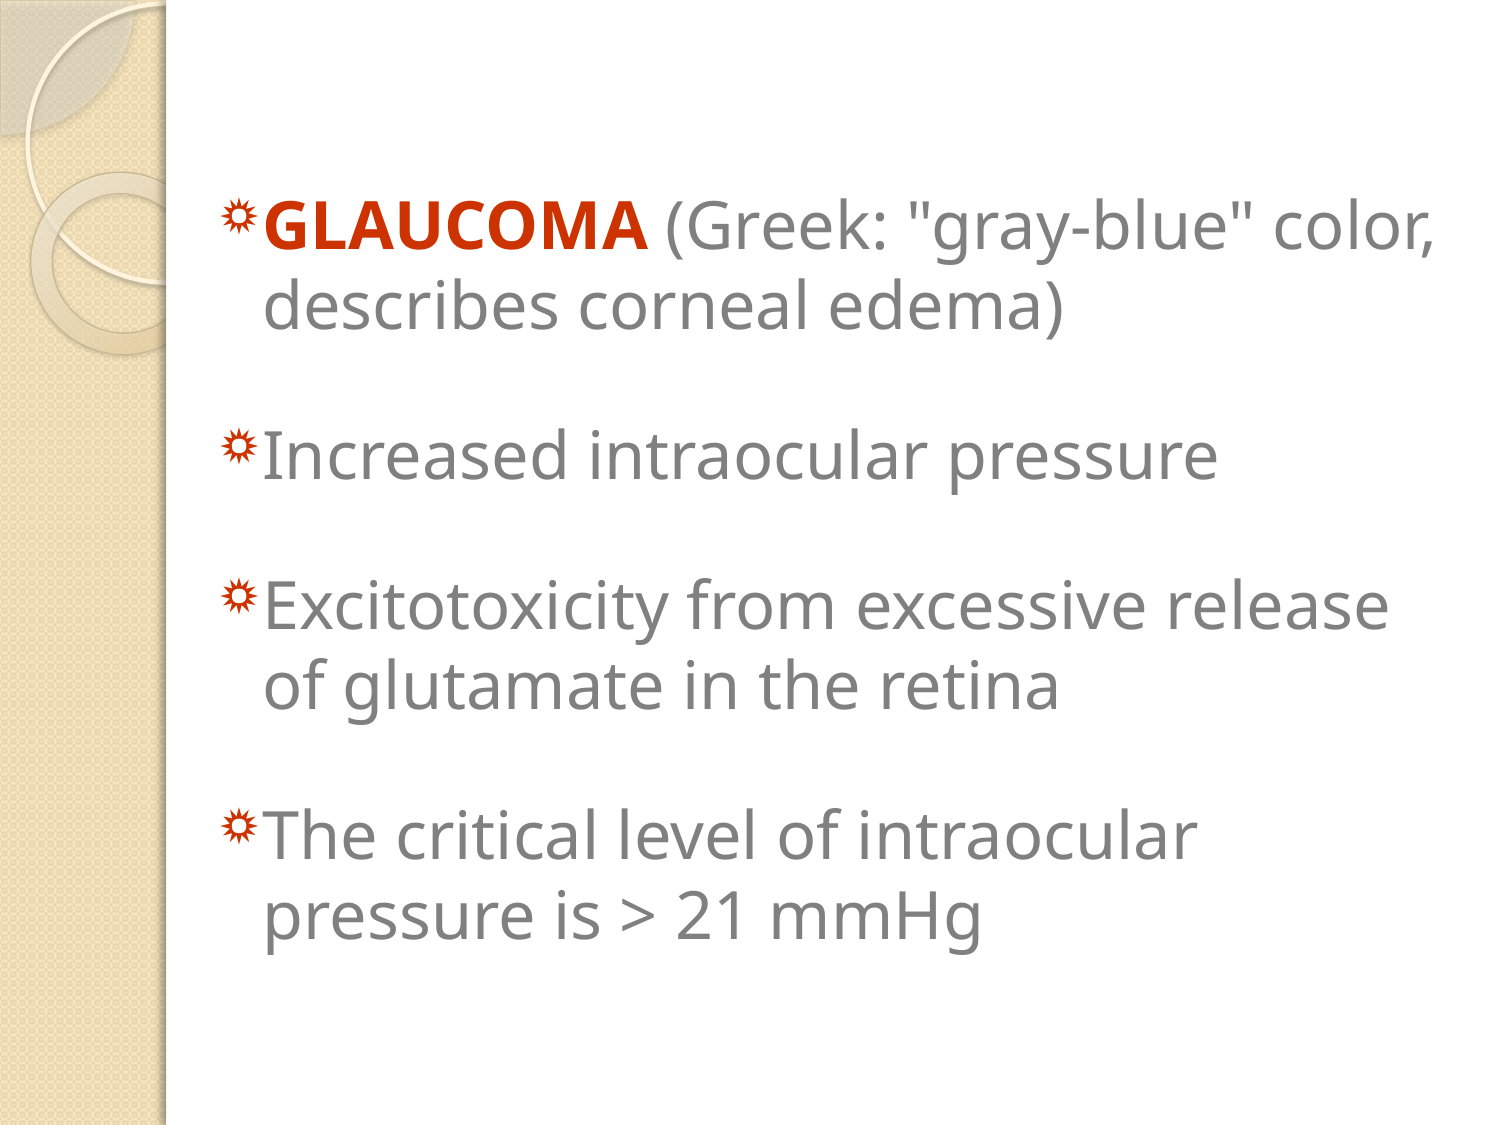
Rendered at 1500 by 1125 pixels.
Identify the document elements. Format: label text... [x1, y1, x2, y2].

list GLAUCOMA (Greek: "gray-blue" color, describes corneal edema) Increased intraocular pressure Excitotoxicity from excessive release of glutamate in the retina The critical level of intraocular pressure is > 21 mmHg [187, 175, 1465, 1014]
